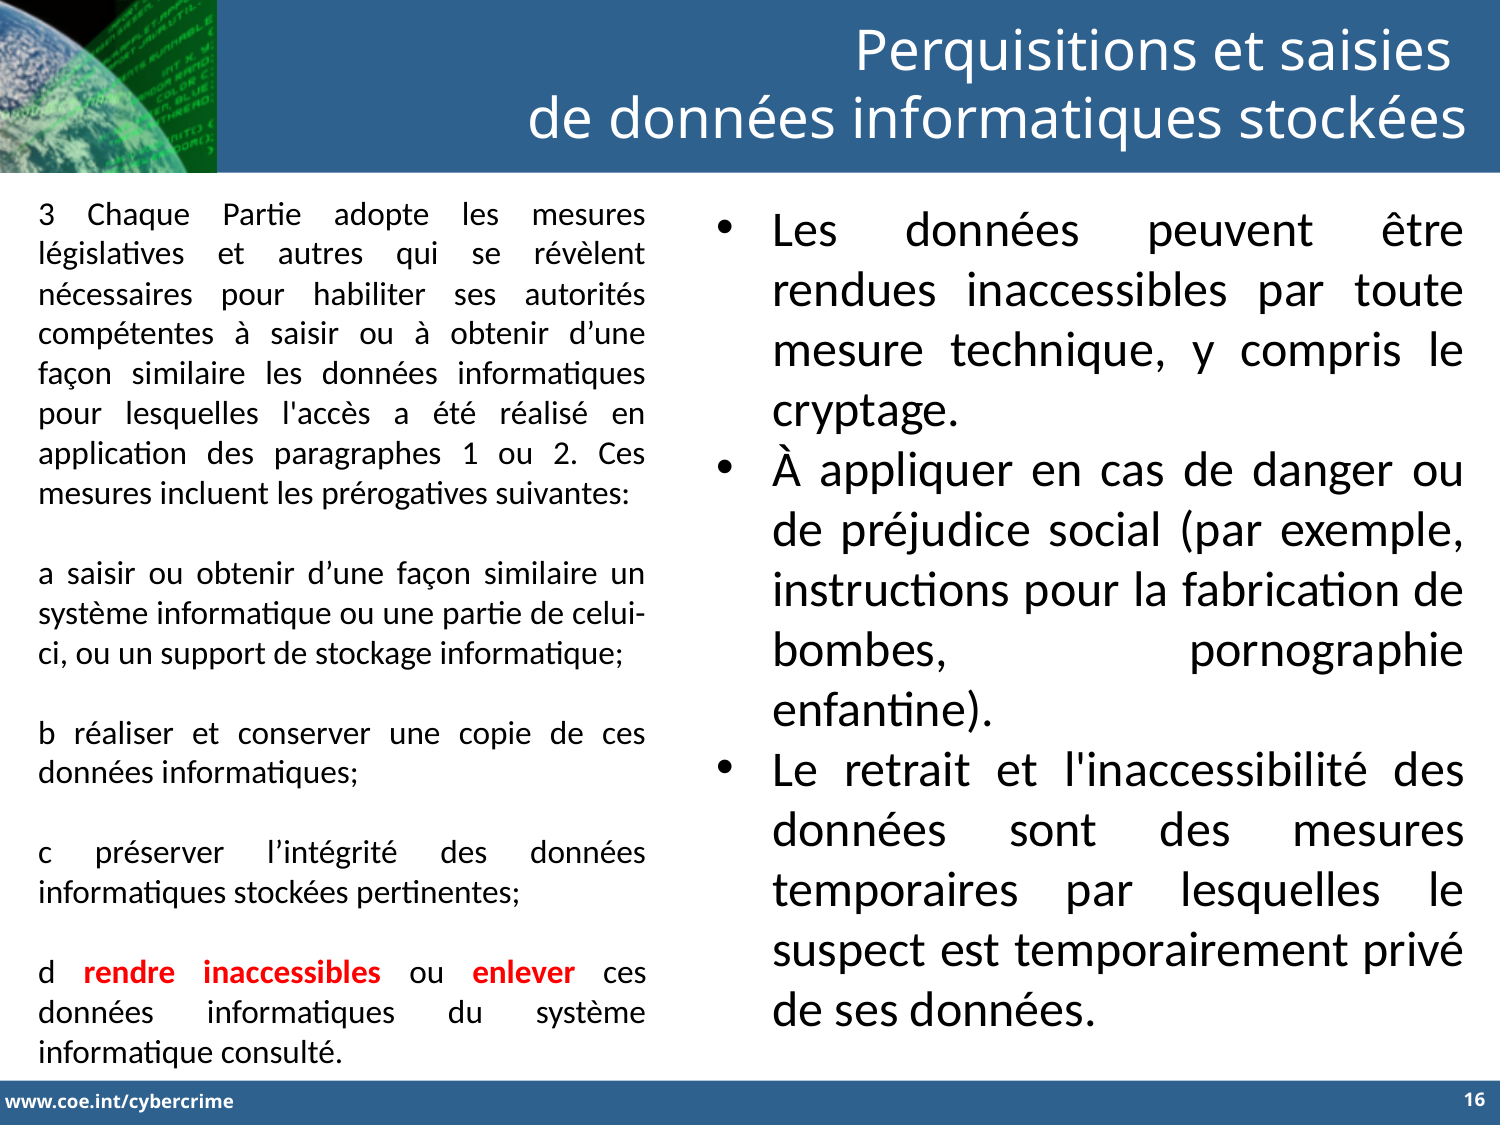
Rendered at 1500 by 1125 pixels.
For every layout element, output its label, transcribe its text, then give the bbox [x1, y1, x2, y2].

picture [0, 0, 217, 173]
text_box 3 Chaque Partie adopte les mesures législatives et autres qui se révèlent nécessaires pour habiliter ses autorités compétentes à saisir ou à obtenir d’une façon similaire les données informatiques pour lesquelles l'accès a été réalisé en application des paragraphes 1 ou 2. Ces mesures incluent les prérogatives suivantes: a saisir ou obtenir d’une façon similaire un système informatique ou une partie de celui-ci, ou un support de stockage informatique; b réaliser et conserver une copie de ces données informatiques; c préserver l’intégrité des données informatiques stockées pertinentes; d rendre inaccessibles ou enlever ces données informatiques du système informatique consulté. [23, 184, 662, 1078]
text_box Perquisitions et saisies de données informatiques stockées [230, 7, 1483, 157]
text_box Les données peuvent être rendues inaccessibles par toute mesure technique, y compris le cryptage. À appliquer en cas de danger ou de préjudice social (par exemple, instructions pour la fabrication de bombes, pornographie enfantine). Le retrait et l'inaccessibilité des données sont des mesures temporaires par lesquelles le suspect est temporairement privé de ses données. [701, 188, 1480, 1044]
